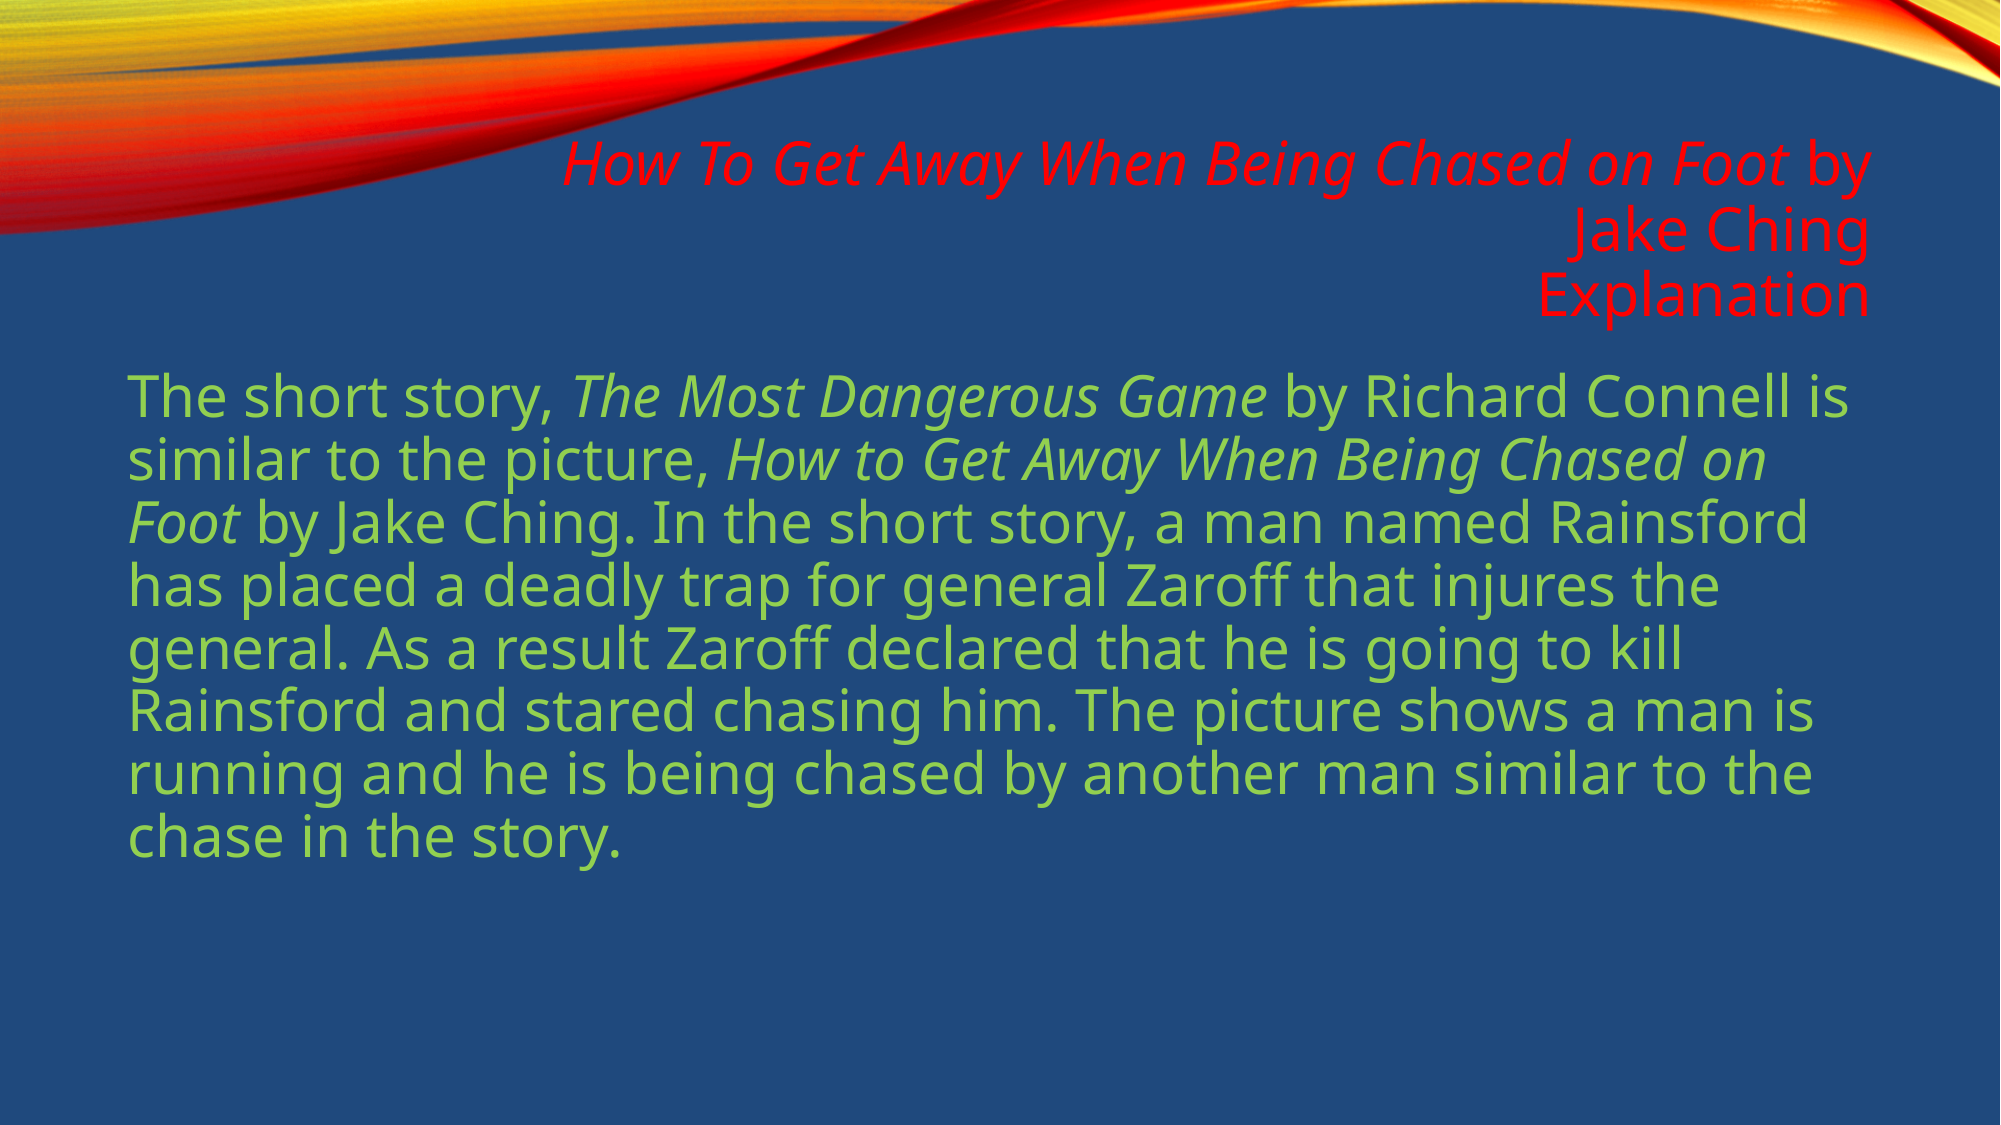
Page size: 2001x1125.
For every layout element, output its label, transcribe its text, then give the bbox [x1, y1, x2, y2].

list The short story, The Most Dangerous Game by Richard Connell is similar to the picture, How to Get Away When Being Chased on Foot by Jake Ching. In the short story, a man named Rainsford has placed a deadly trap for general Zaroff that injures the general. As a result Zaroff declared that he is going to kill Rainsford and stared chasing him. The picture shows a man is running and he is being chased by another man similar to the chase in the story. [112, 360, 1888, 1021]
title How To Get Away When Being Chased on Foot by Jake Ching Explanation [474, 125, 1888, 338]
picture [0, 0, 2000, 237]
